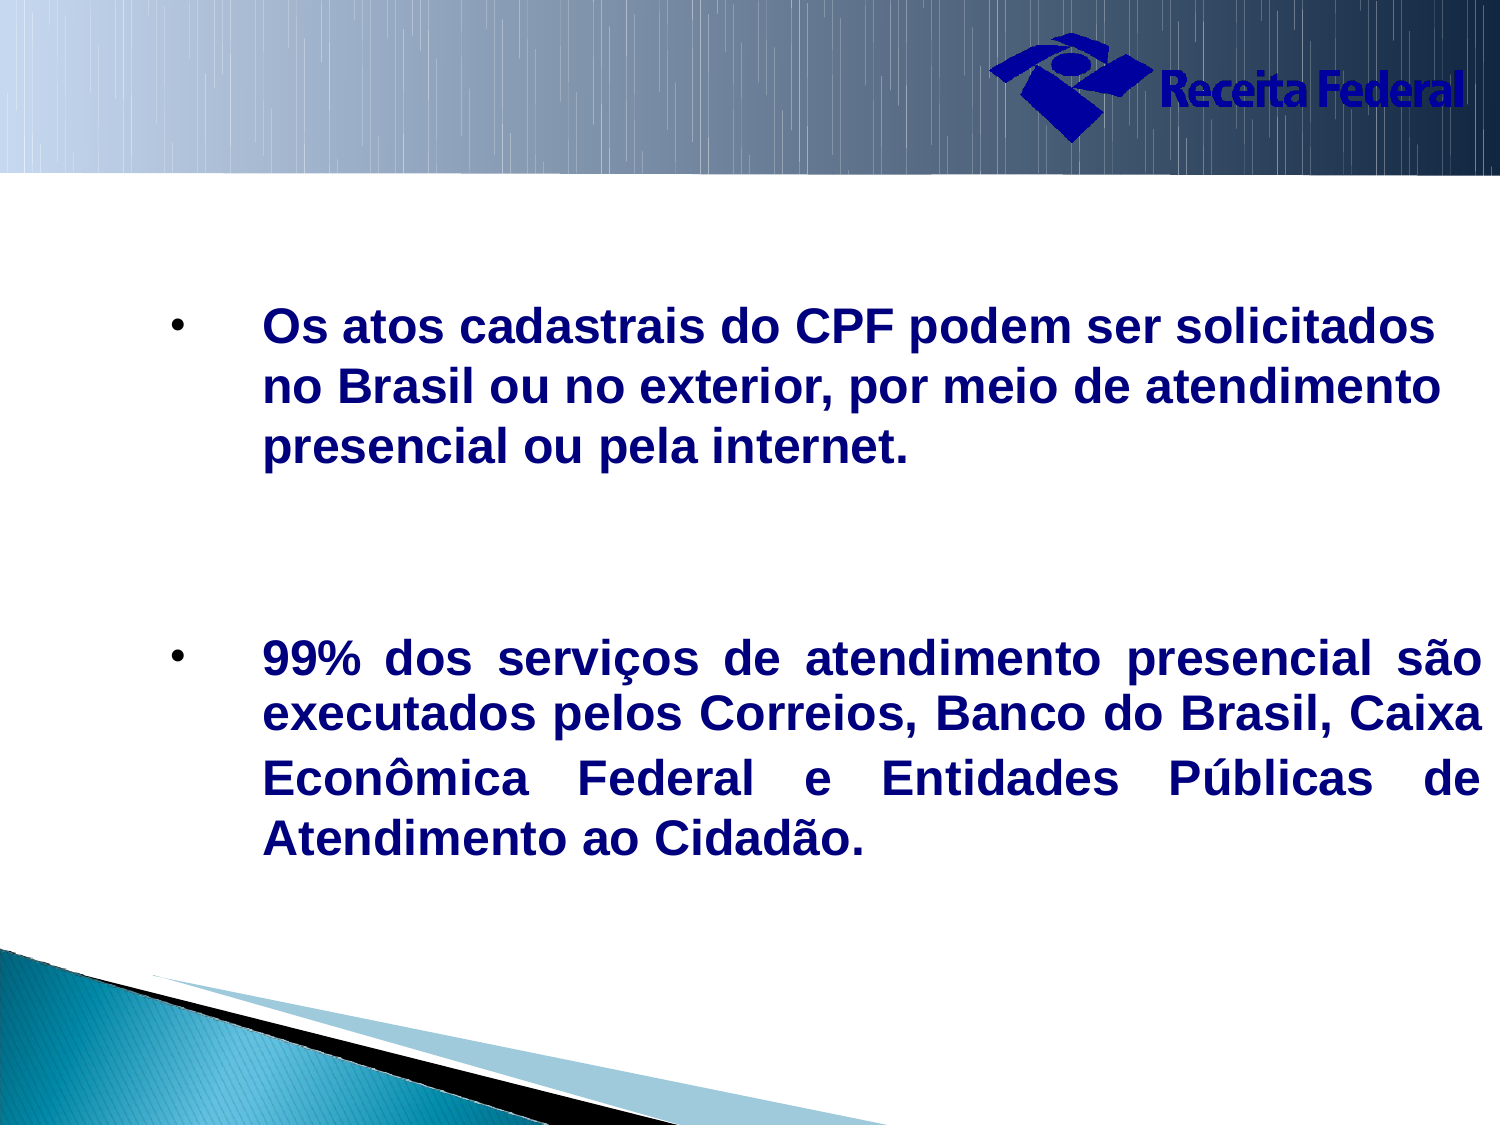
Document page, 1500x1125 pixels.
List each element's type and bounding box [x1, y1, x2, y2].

text_box [802, 751, 1130, 806]
text_box [575, 751, 765, 806]
text_box [260, 300, 1491, 475]
text_box [0, 0, 1500, 176]
text_box [260, 631, 1492, 746]
text_box [1421, 751, 1492, 806]
text_box [260, 751, 539, 806]
text_box [260, 811, 875, 866]
text_box [167, 629, 197, 684]
text_box [167, 297, 197, 353]
text_box [0, 947, 888, 1125]
text_box [1166, 751, 1384, 806]
